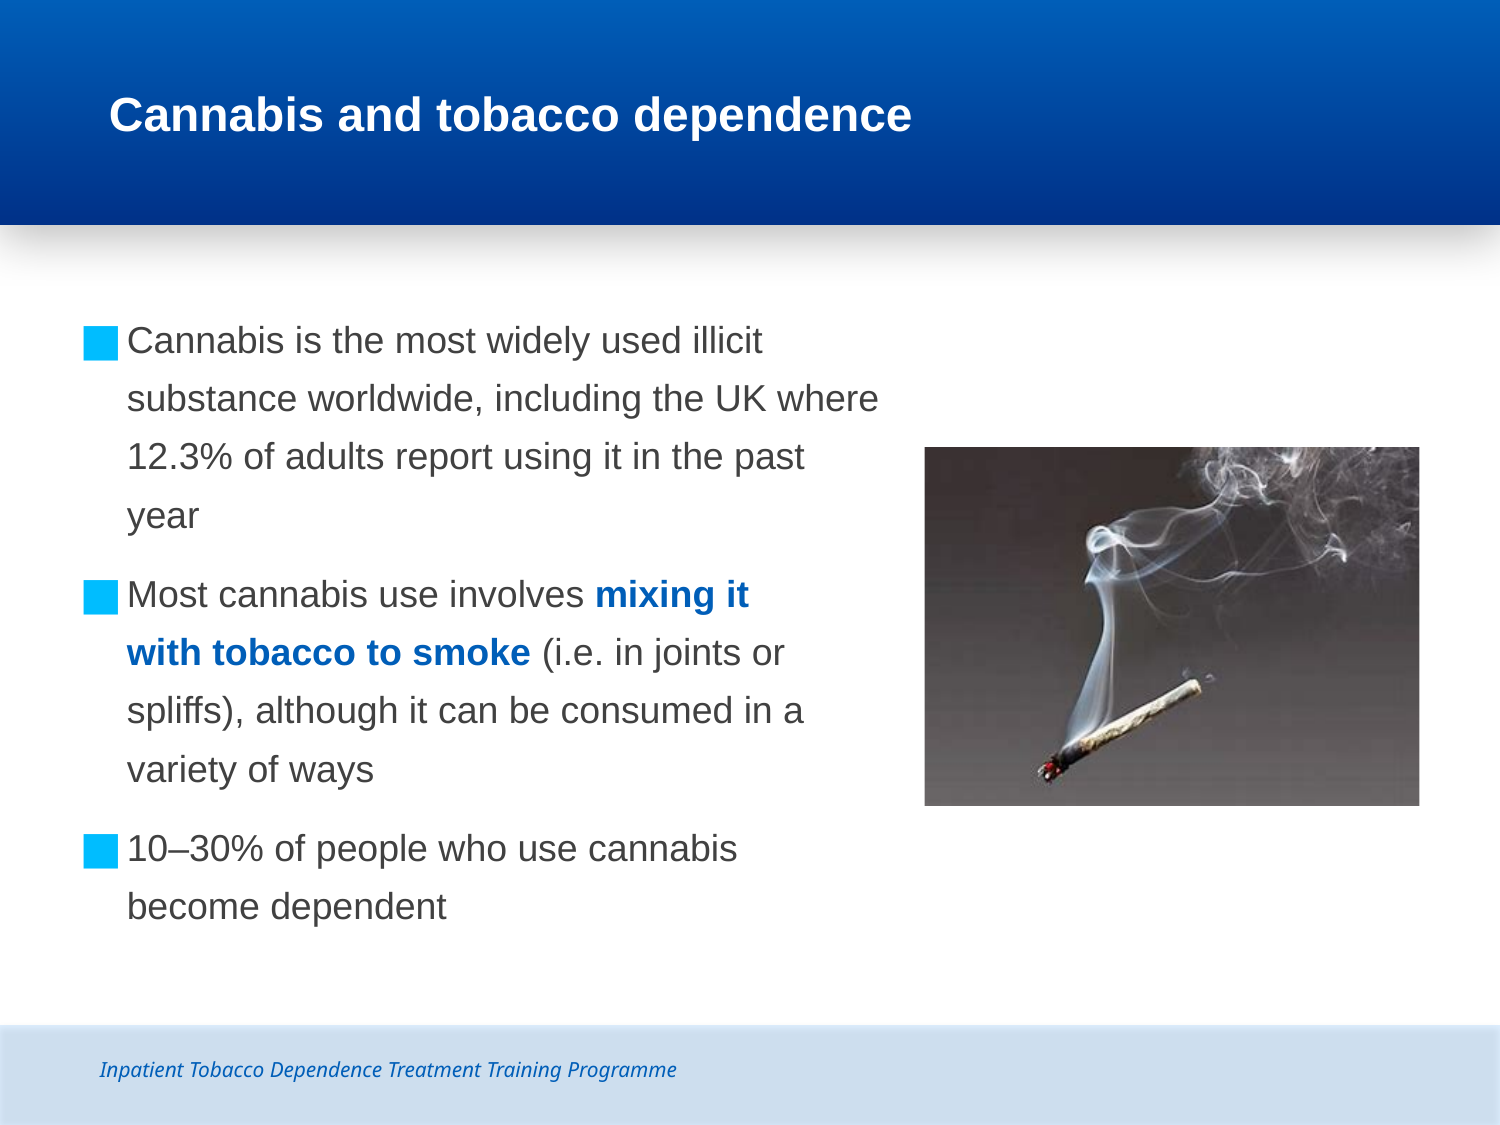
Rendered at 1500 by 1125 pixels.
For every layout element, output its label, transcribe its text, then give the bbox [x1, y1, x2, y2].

text_box Inpatient Tobacco Dependence Treatment Training Programme [84, 1038, 790, 1099]
list Cannabis is the most widely used illicit substance worldwide, including the UK where 12.3% of adults report using it in the past year Most cannabis use involves mixing it with tobacco to smoke (i.e. in joints or spliffs), although it can be consumed in a variety of ways 10–30% of people who use cannabis become dependent [64, 294, 897, 831]
text_box Cannabis and tobacco dependence [93, 24, 1400, 200]
picture [924, 447, 1420, 806]
